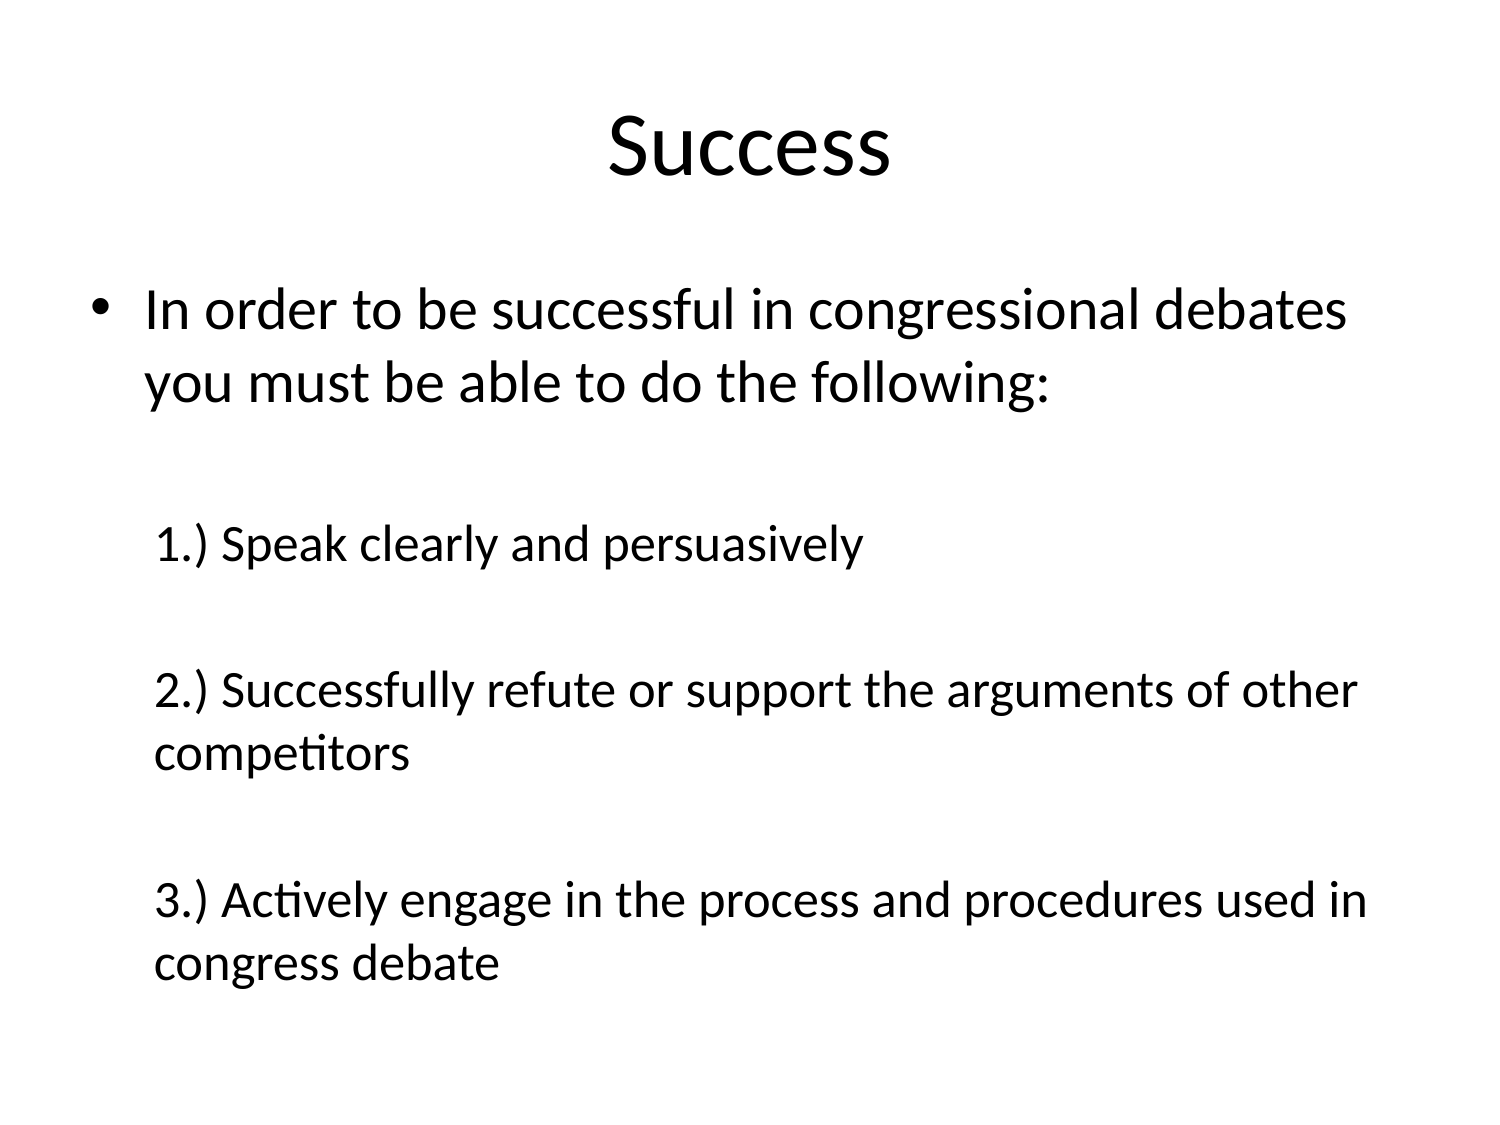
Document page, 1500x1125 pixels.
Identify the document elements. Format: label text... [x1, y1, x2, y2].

list In order to be successful in congressional debates you must be able to do the following: 1.) Speak clearly and persuasively 2.) Successfully refute or support the arguments of other competitors 3.) Actively engage in the process and procedures used in congress debate [75, 262, 1425, 1005]
title Success [75, 45, 1425, 233]
